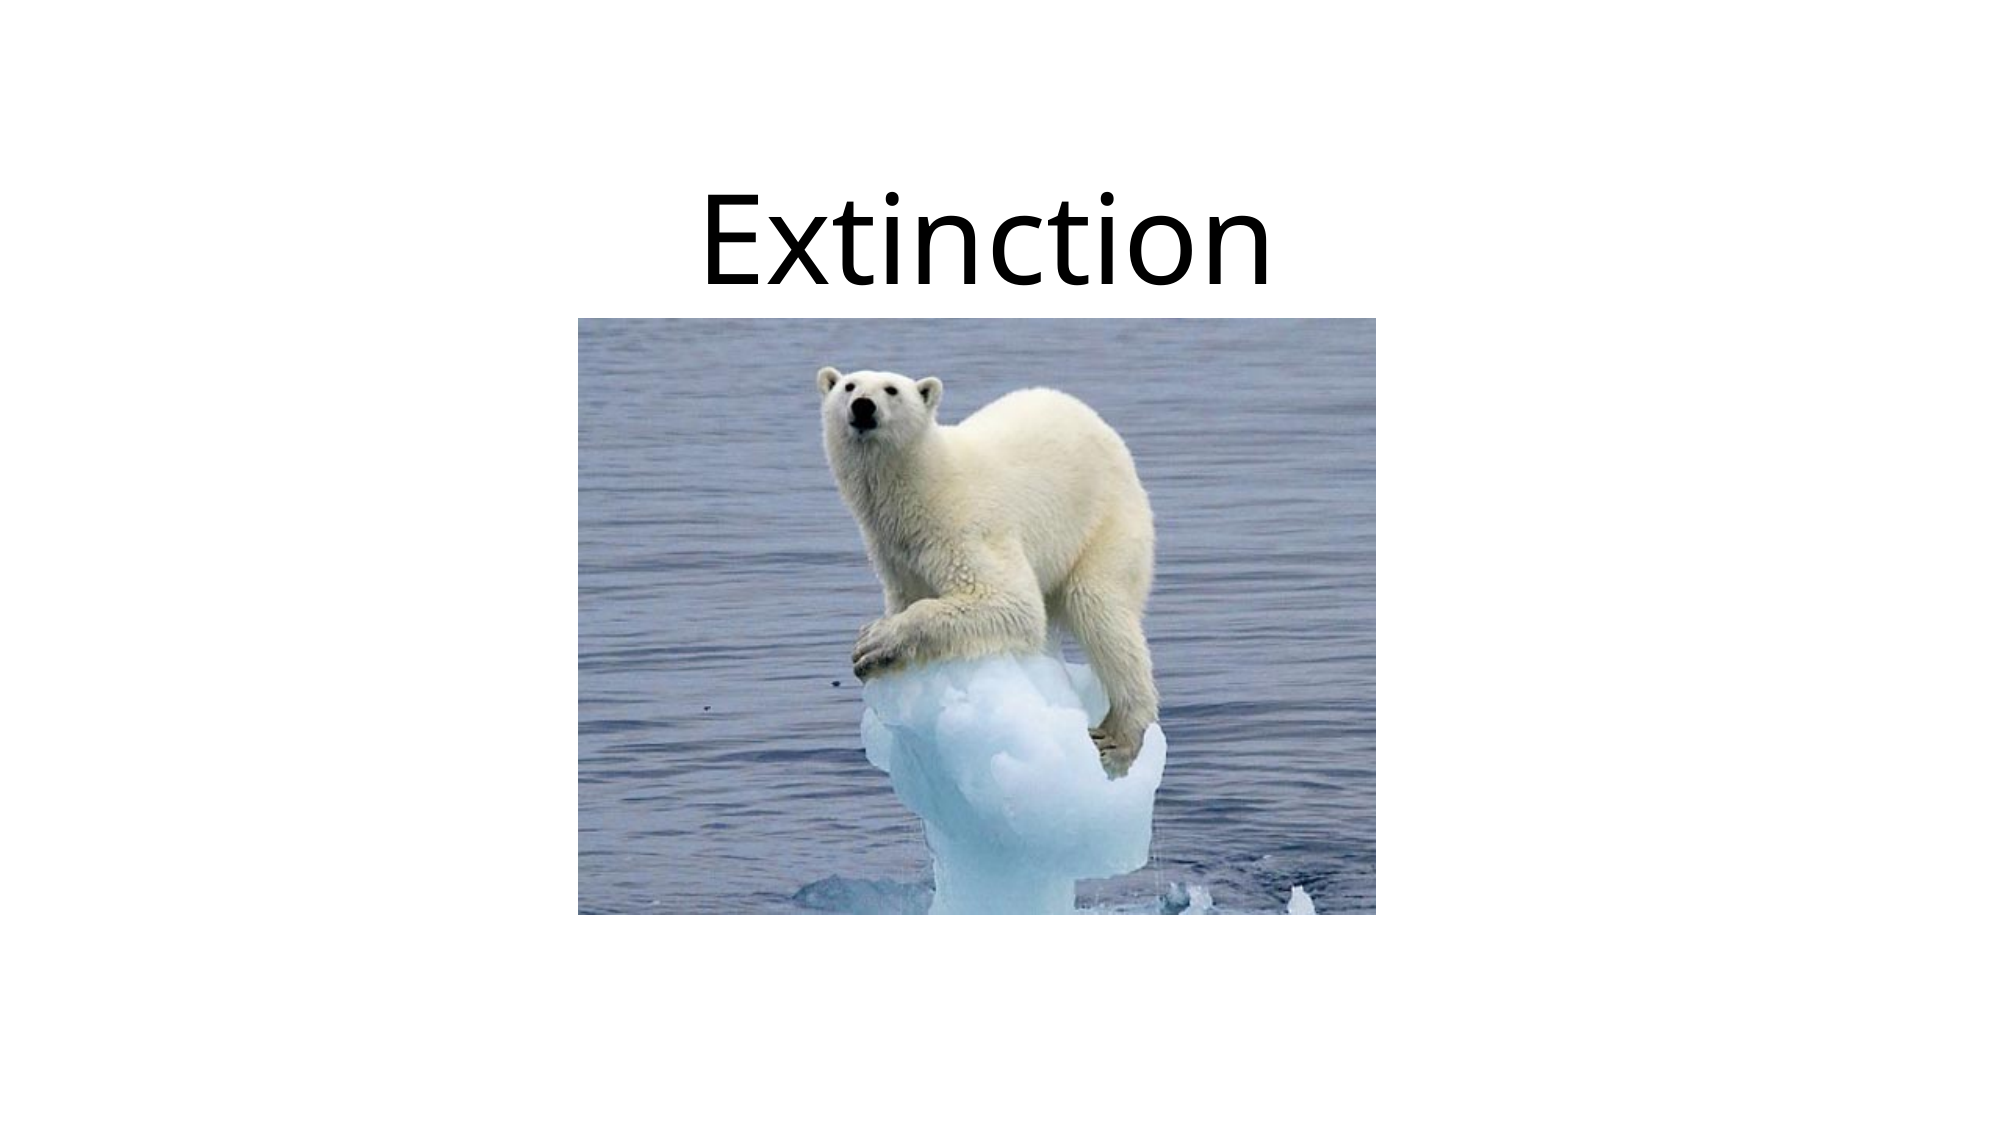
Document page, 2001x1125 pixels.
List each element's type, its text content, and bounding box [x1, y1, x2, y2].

title Extinction [236, 162, 1737, 319]
picture [578, 318, 1376, 915]
